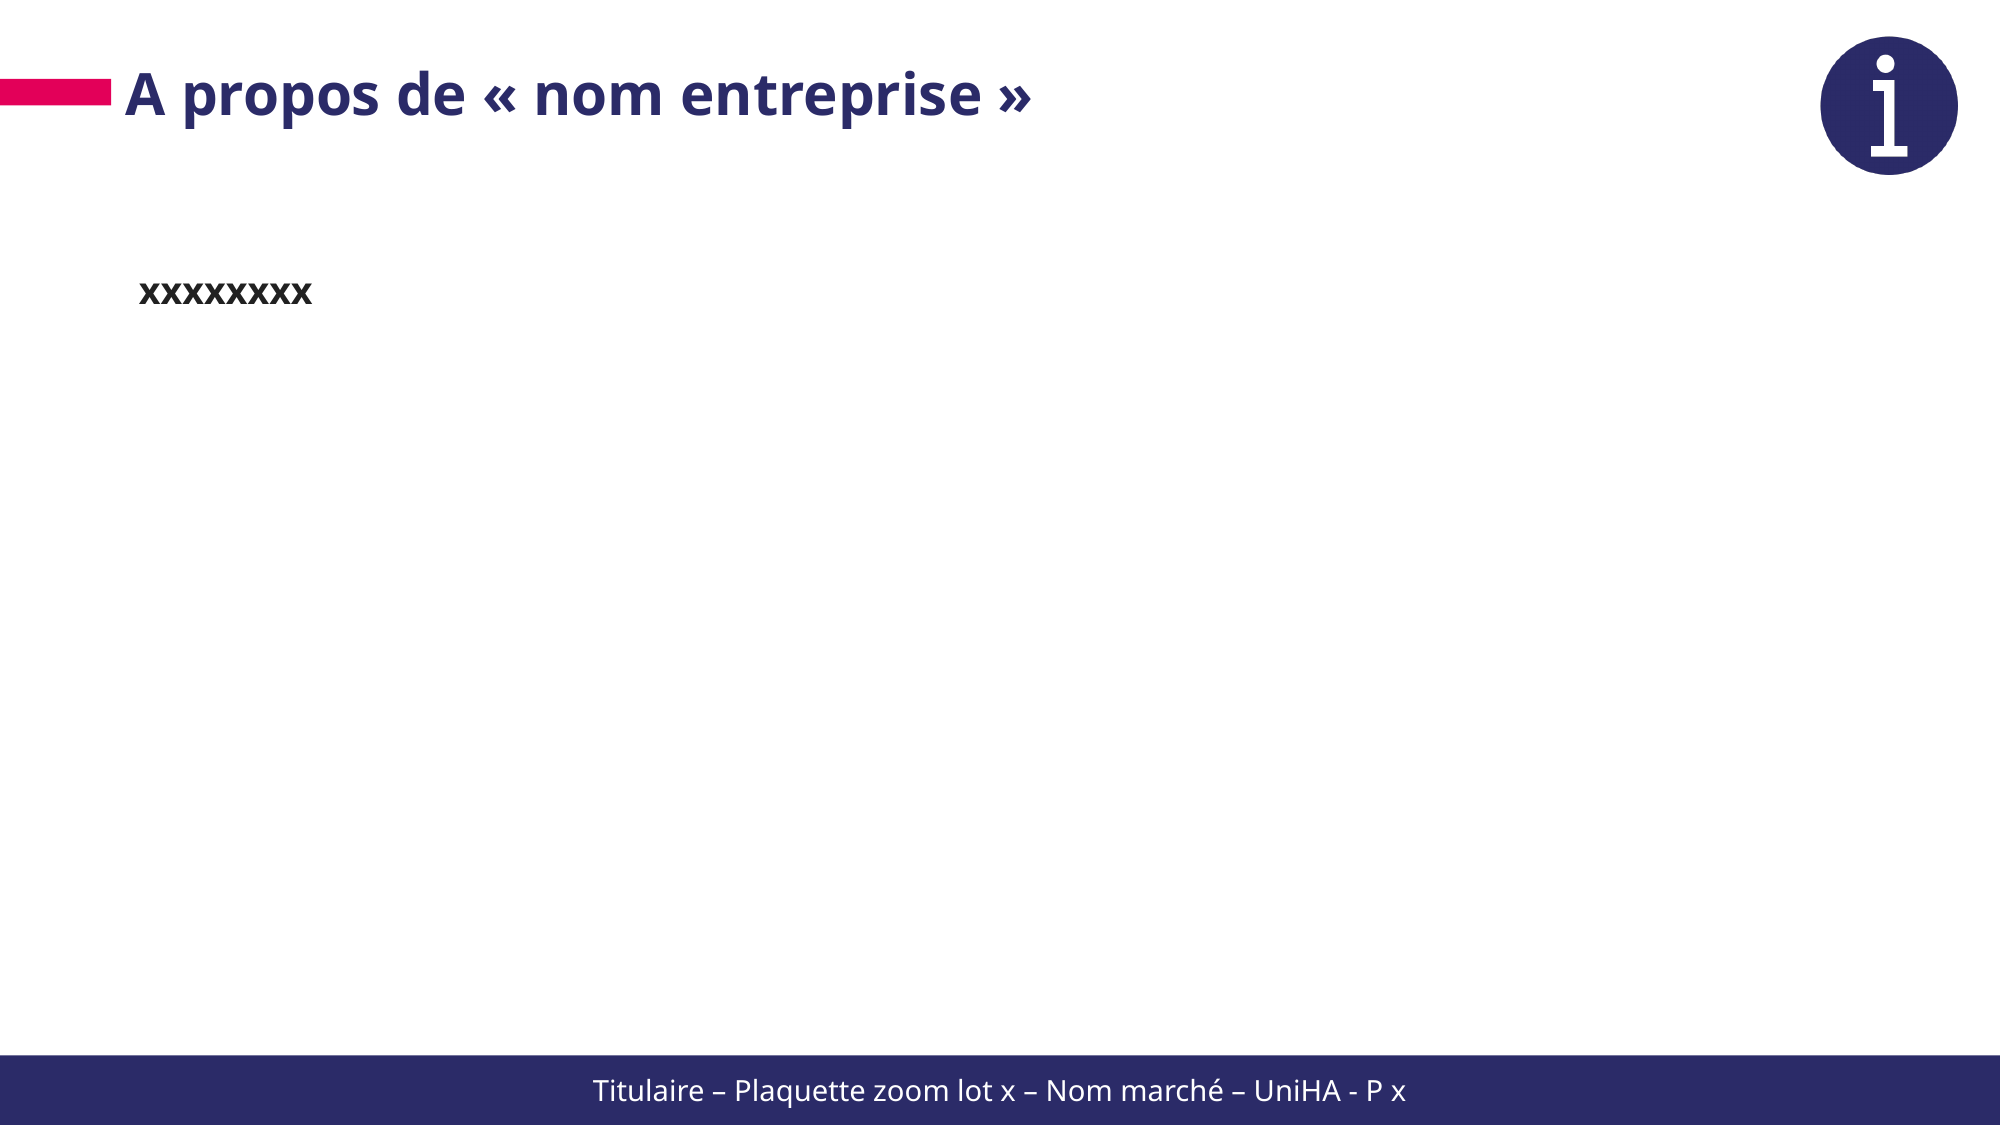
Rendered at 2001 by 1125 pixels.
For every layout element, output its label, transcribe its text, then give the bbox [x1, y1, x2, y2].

text_box [0, 78, 112, 107]
text_box xxxxxxxx [124, 259, 1735, 319]
picture [1801, 18, 1976, 193]
text_box Titulaire – Plaquette zoom lot x – Nom marché – UniHA - P x [0, 1054, 2000, 1125]
text_box A propos de « nom entreprise » [111, 49, 1254, 135]
